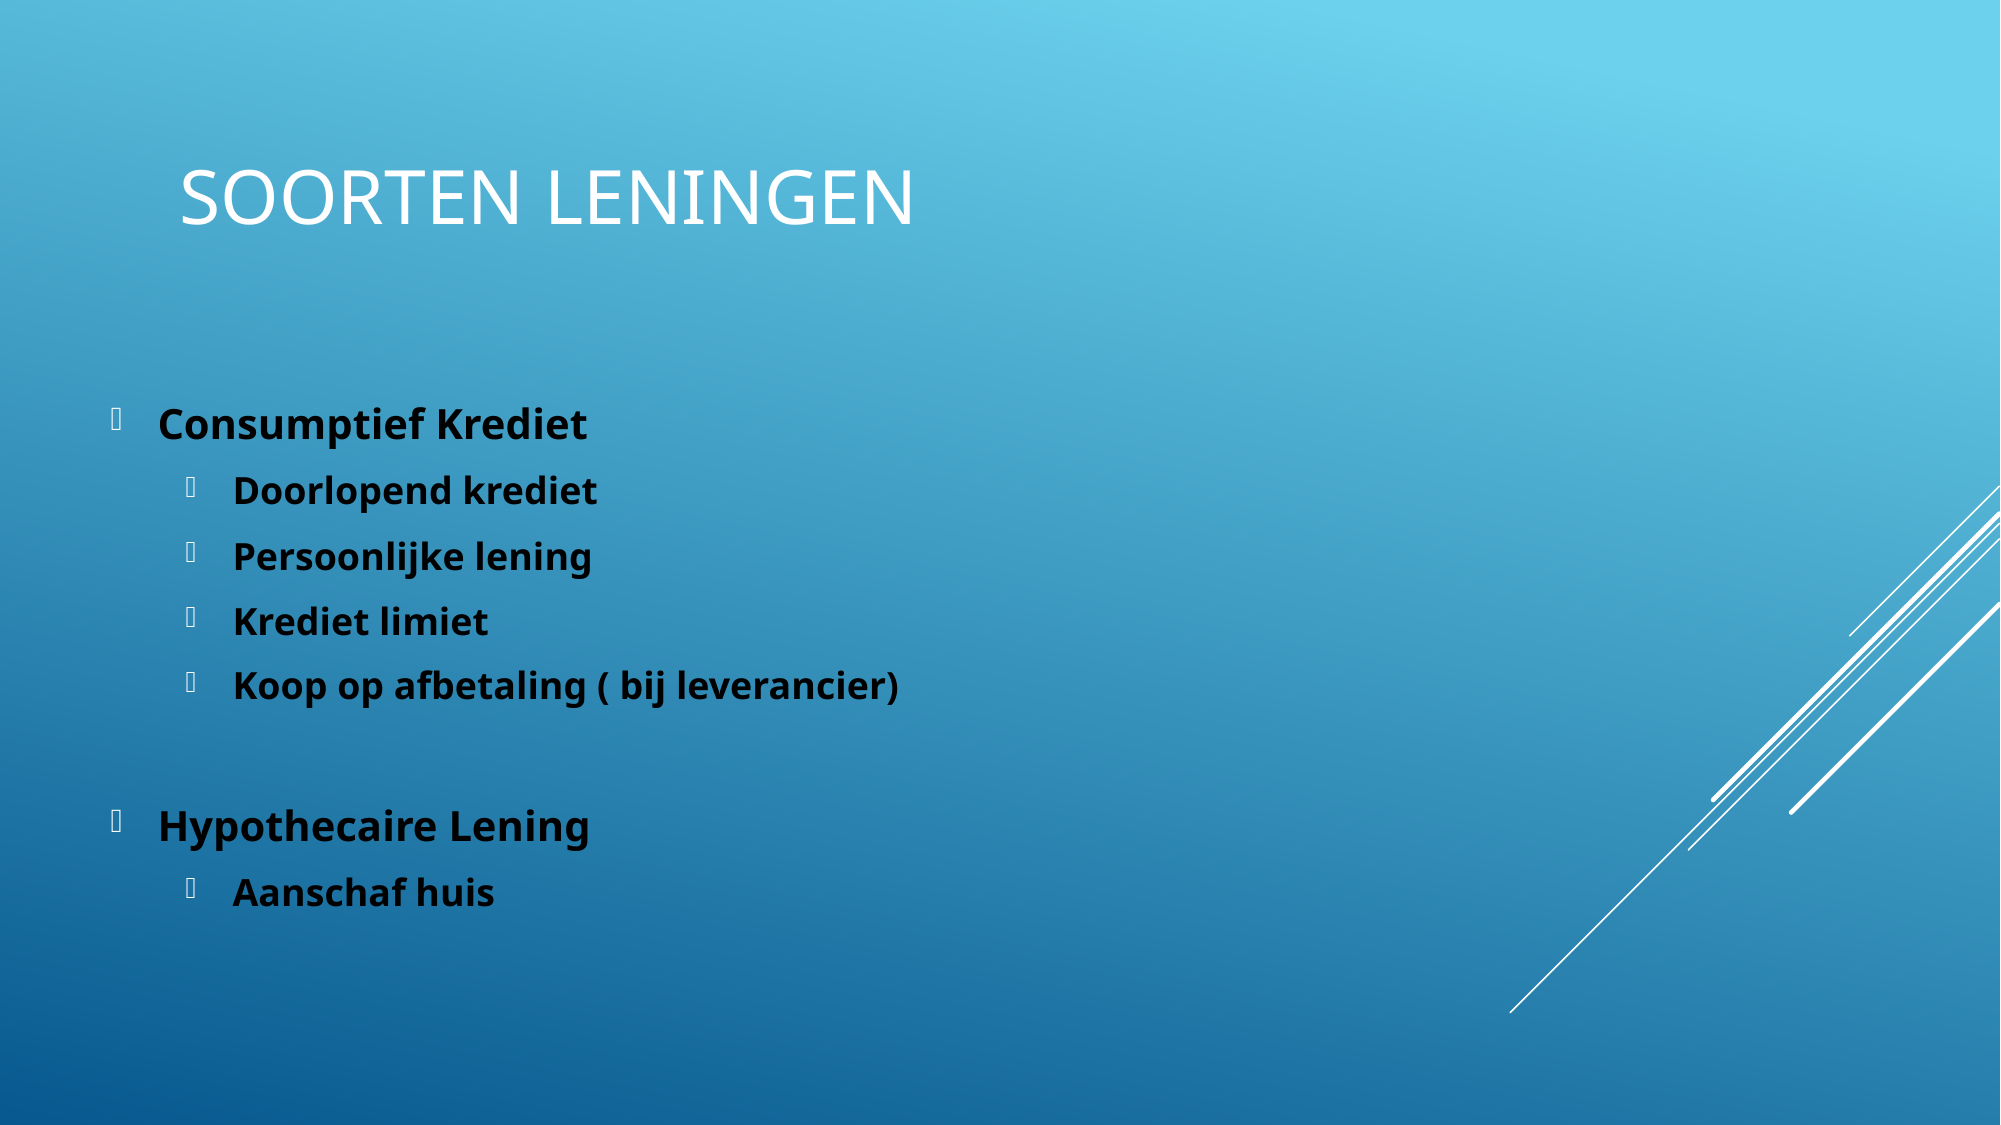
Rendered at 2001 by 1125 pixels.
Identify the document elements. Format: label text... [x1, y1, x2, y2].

title Soorten leningen [164, 70, 1565, 319]
list Consumptief Krediet Doorlopend krediet Persoonlijke lening Krediet limiet Koop op afbetaling ( bij leverancier) Hypothecaire Lening Aanschaf huis [95, 297, 1513, 1085]
